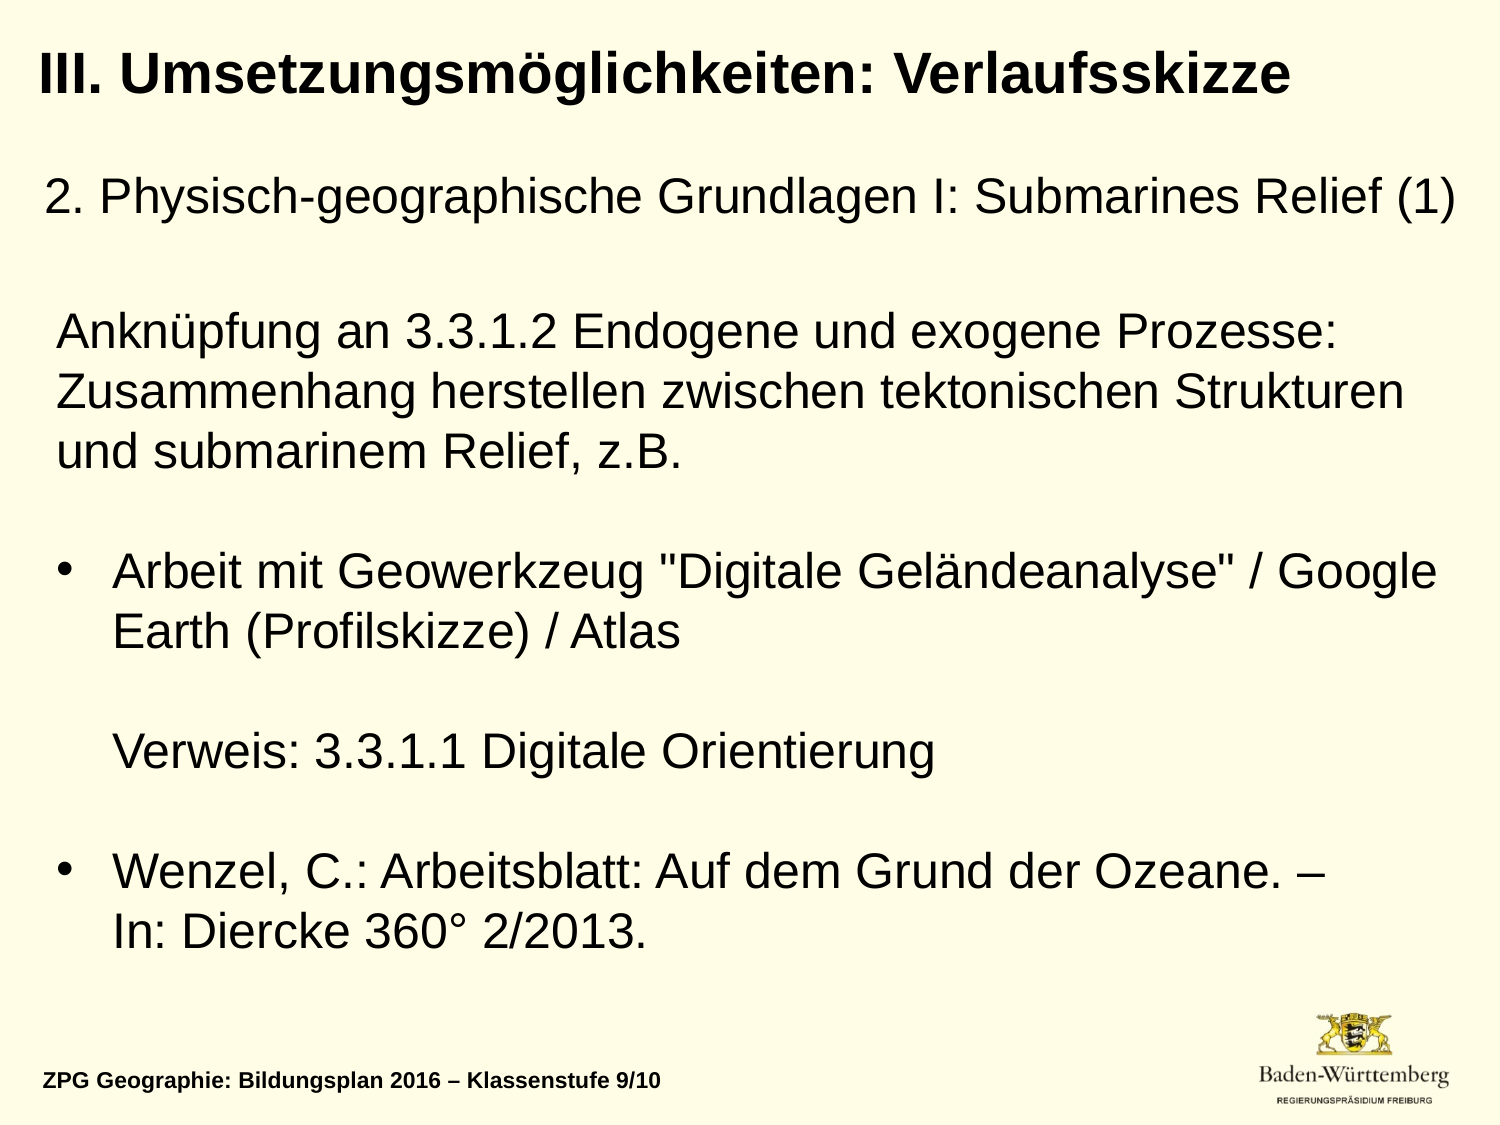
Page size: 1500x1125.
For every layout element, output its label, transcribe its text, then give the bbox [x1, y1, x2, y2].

text_box 2. Physisch-geographische Grundlagen I: Submarines Relief (1) [29, 156, 1500, 232]
text_box Anknüpfung an 3.3.1.2 Endogene und exogene Prozesse: Zusammenhang herstellen zwischen tektonischen Strukturen und submarinem Relief, z.B. Arbeit mit Geowerkzeug "Digitale Geländeanalyse" / Google Earth (Profilskizze) / Atlas Verweis: 3.3.1.1 Digitale Orientierung Wenzel, C.: Arbeitsblatt: Auf dem Grund der Ozeane. – In: Diercke 360° 2/2013. [41, 290, 1471, 1125]
text_box III. Umsetzungsmöglichkeiten: Verlaufsskizze [23, 27, 1309, 113]
